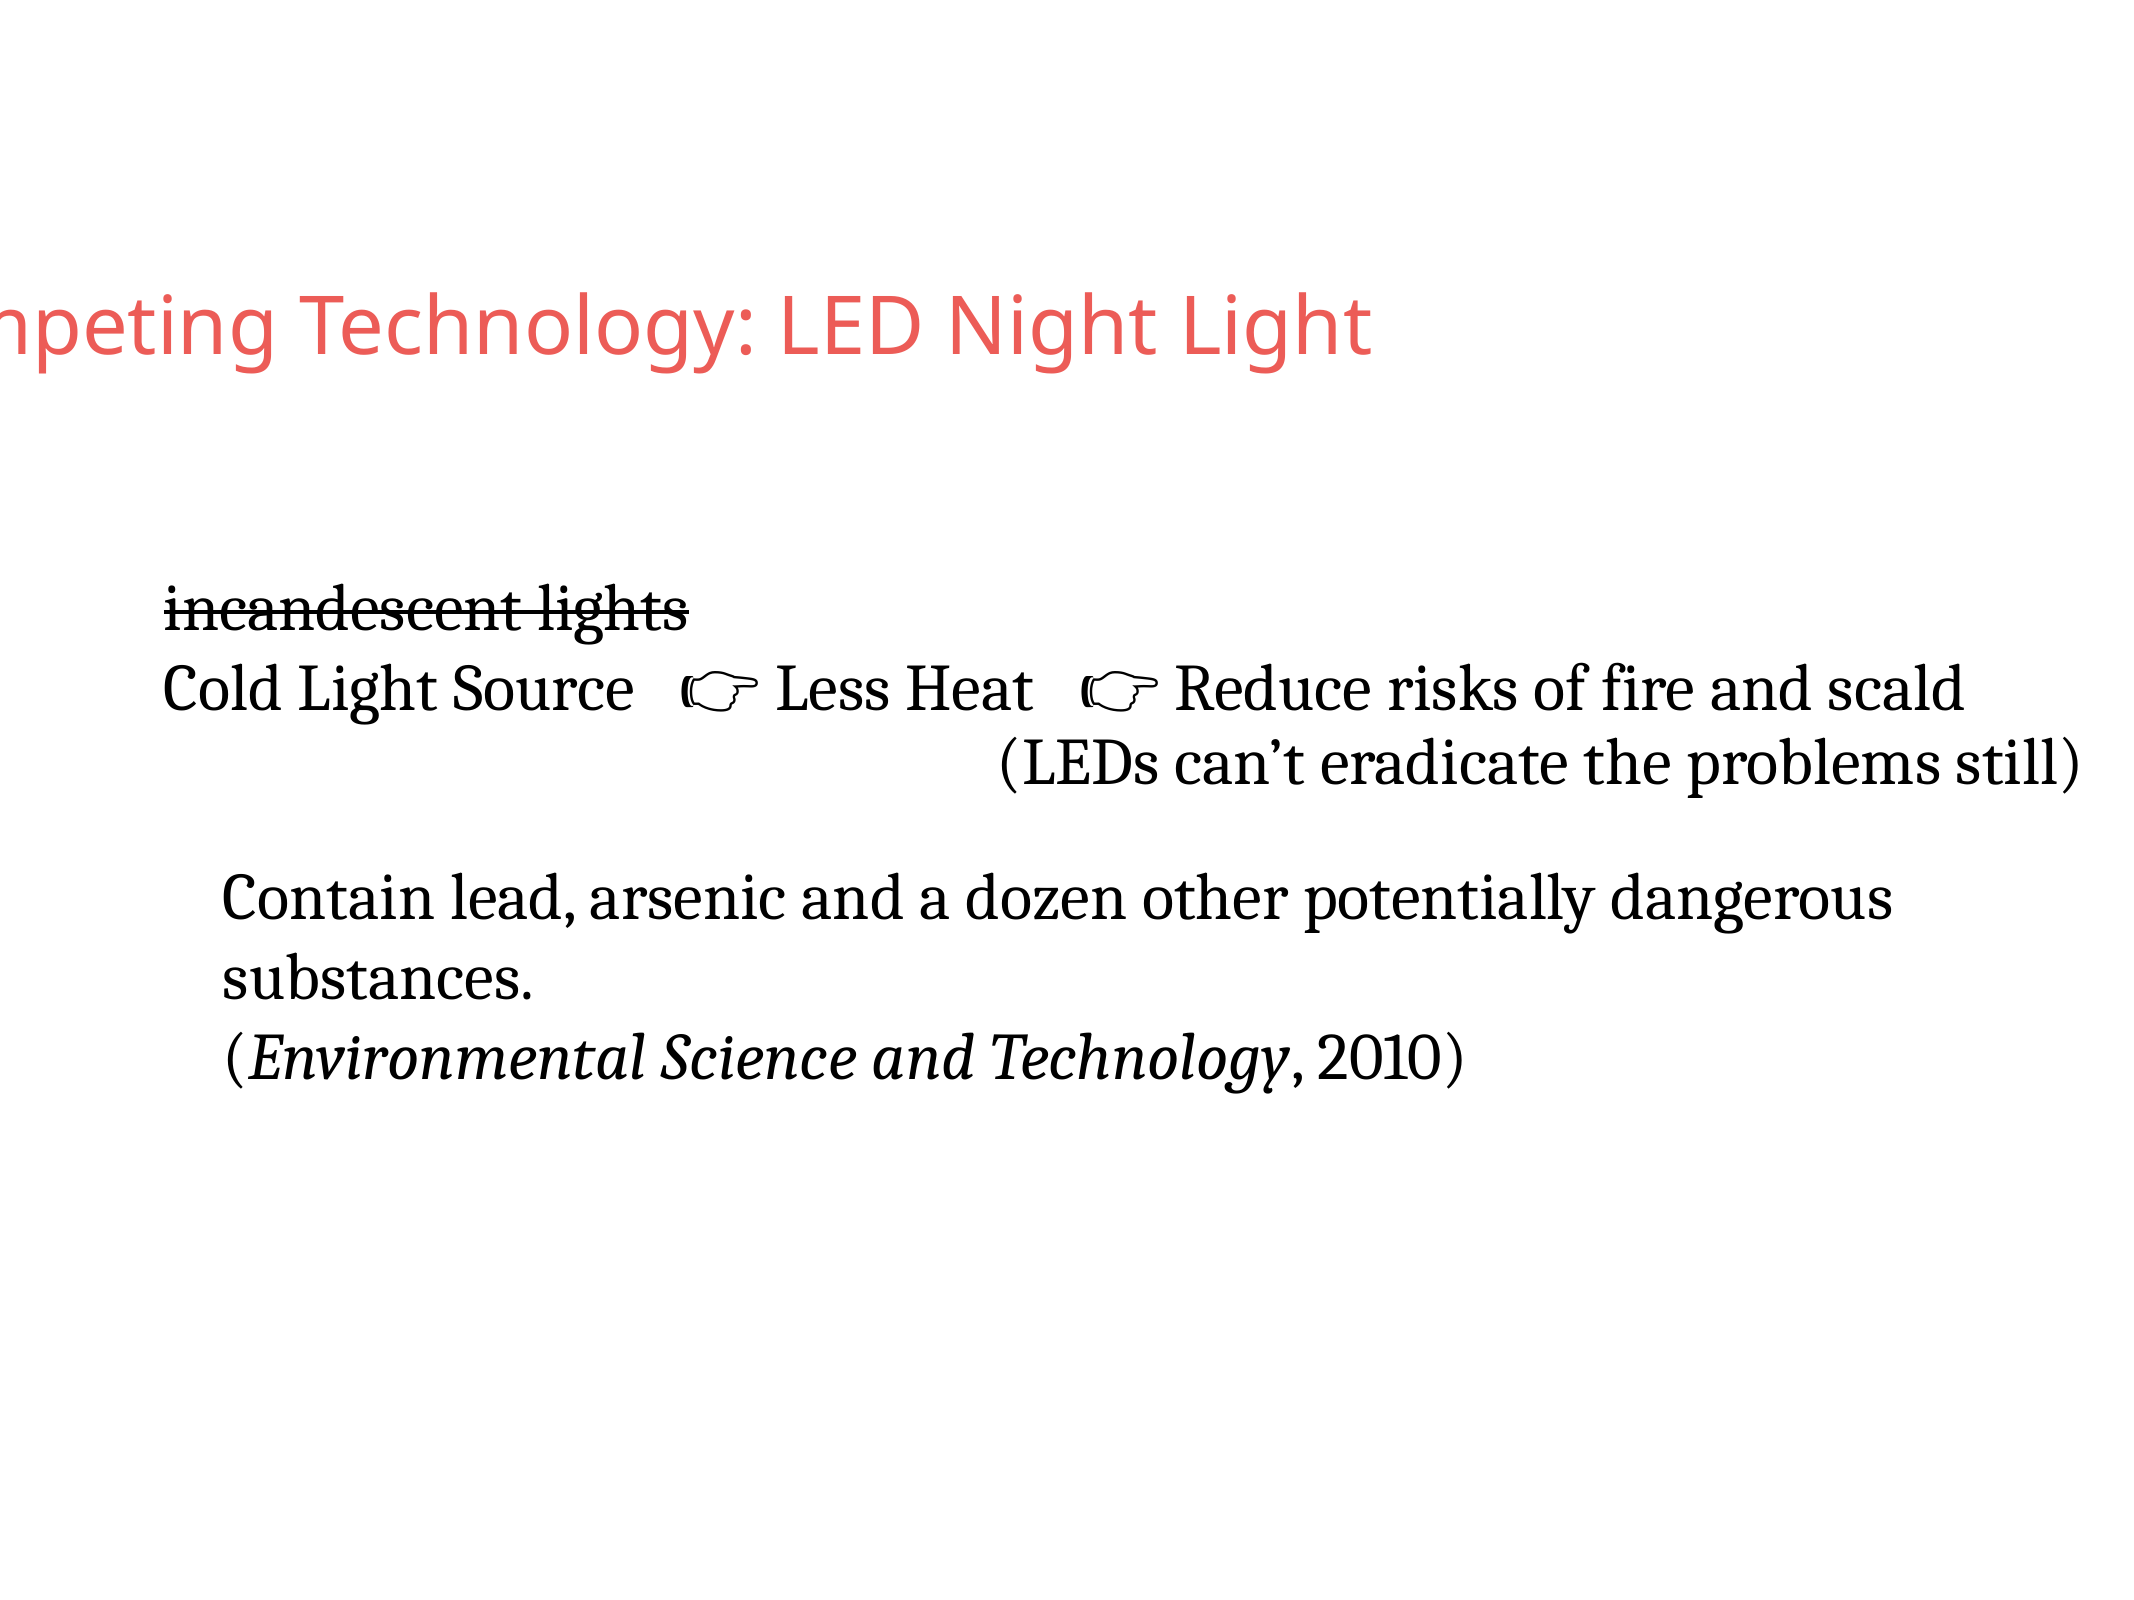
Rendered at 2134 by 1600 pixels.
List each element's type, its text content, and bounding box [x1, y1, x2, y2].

text_box incandescent lights Cold Light Source 👉🏻 Less Heat 👉🏻 Reduce risks of fire and scald [155, 555, 2125, 732]
text_box (LEDs can’t eradicate the problems still) [973, 709, 2094, 807]
text_box Contain lead, arsenic and a dozen other potentially dangerous substances. (Environmental Science and Technology, 2010) [214, 844, 1919, 1102]
text_box Competing Technology: LED Night Light [0, 265, 1382, 380]
